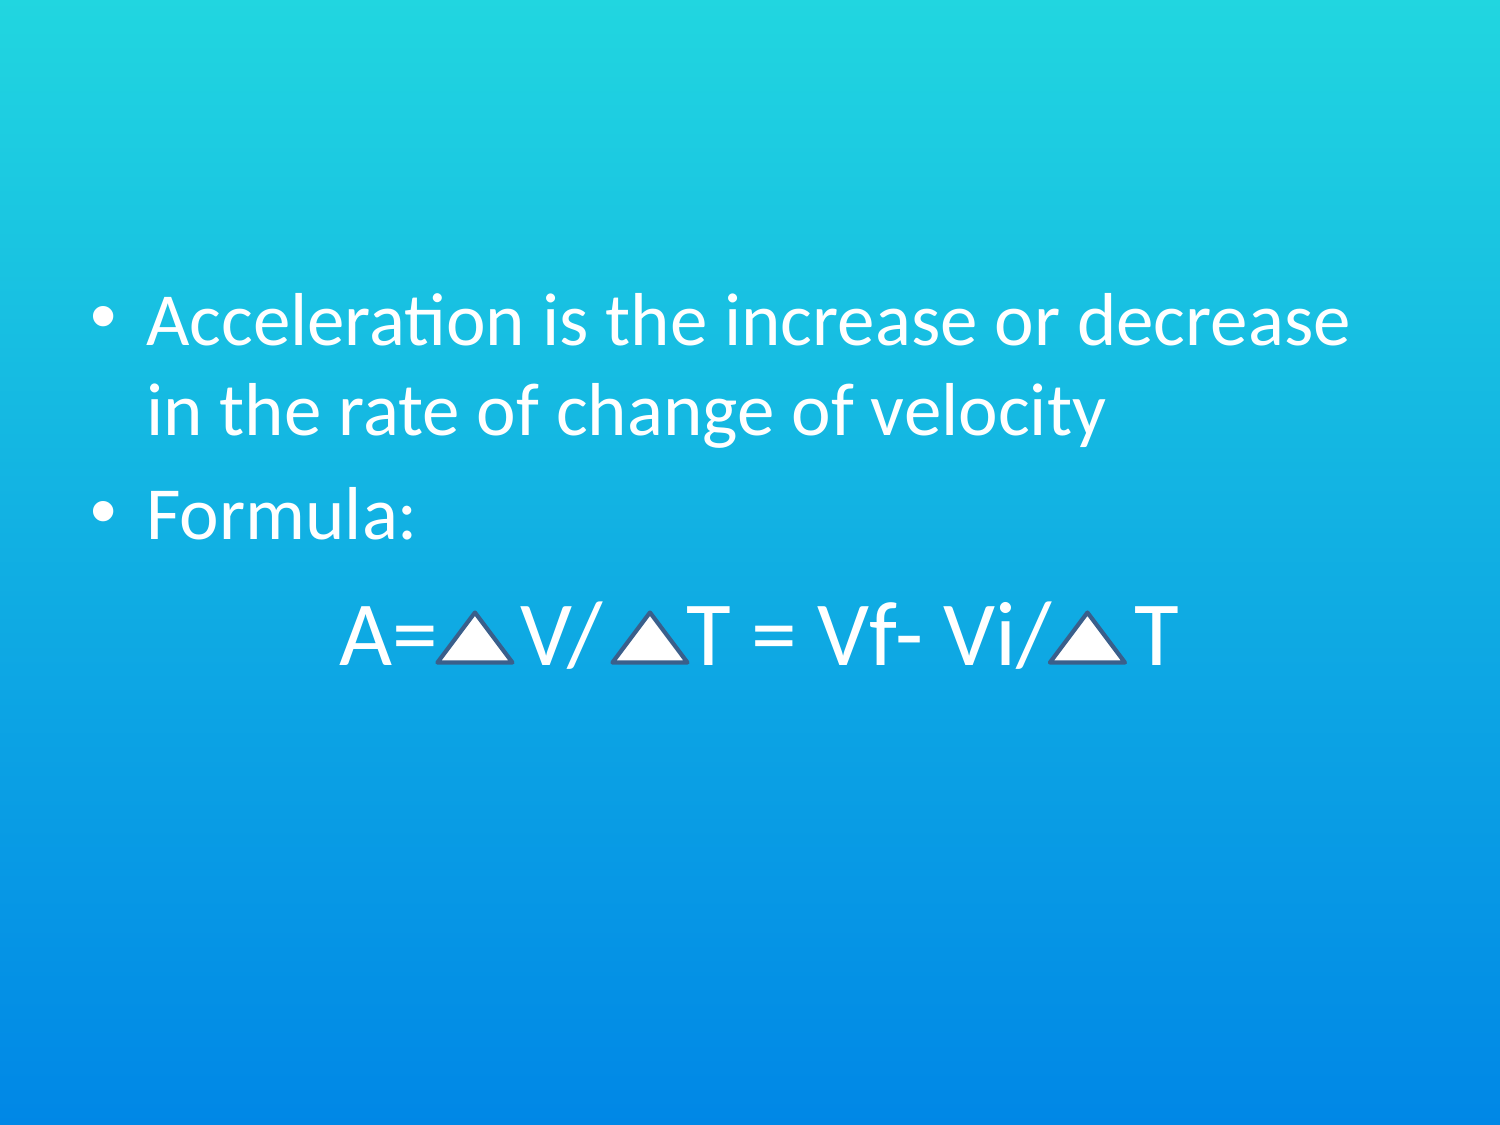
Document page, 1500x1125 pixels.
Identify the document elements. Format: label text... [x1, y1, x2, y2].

list Acceleration is the increase or decrease in the rate of change of velocity Formula: A= V/ T = Vf- Vi/ T [75, 262, 1425, 1005]
text_box [610, 610, 690, 665]
text_box [435, 610, 515, 665]
text_box [1048, 610, 1127, 665]
